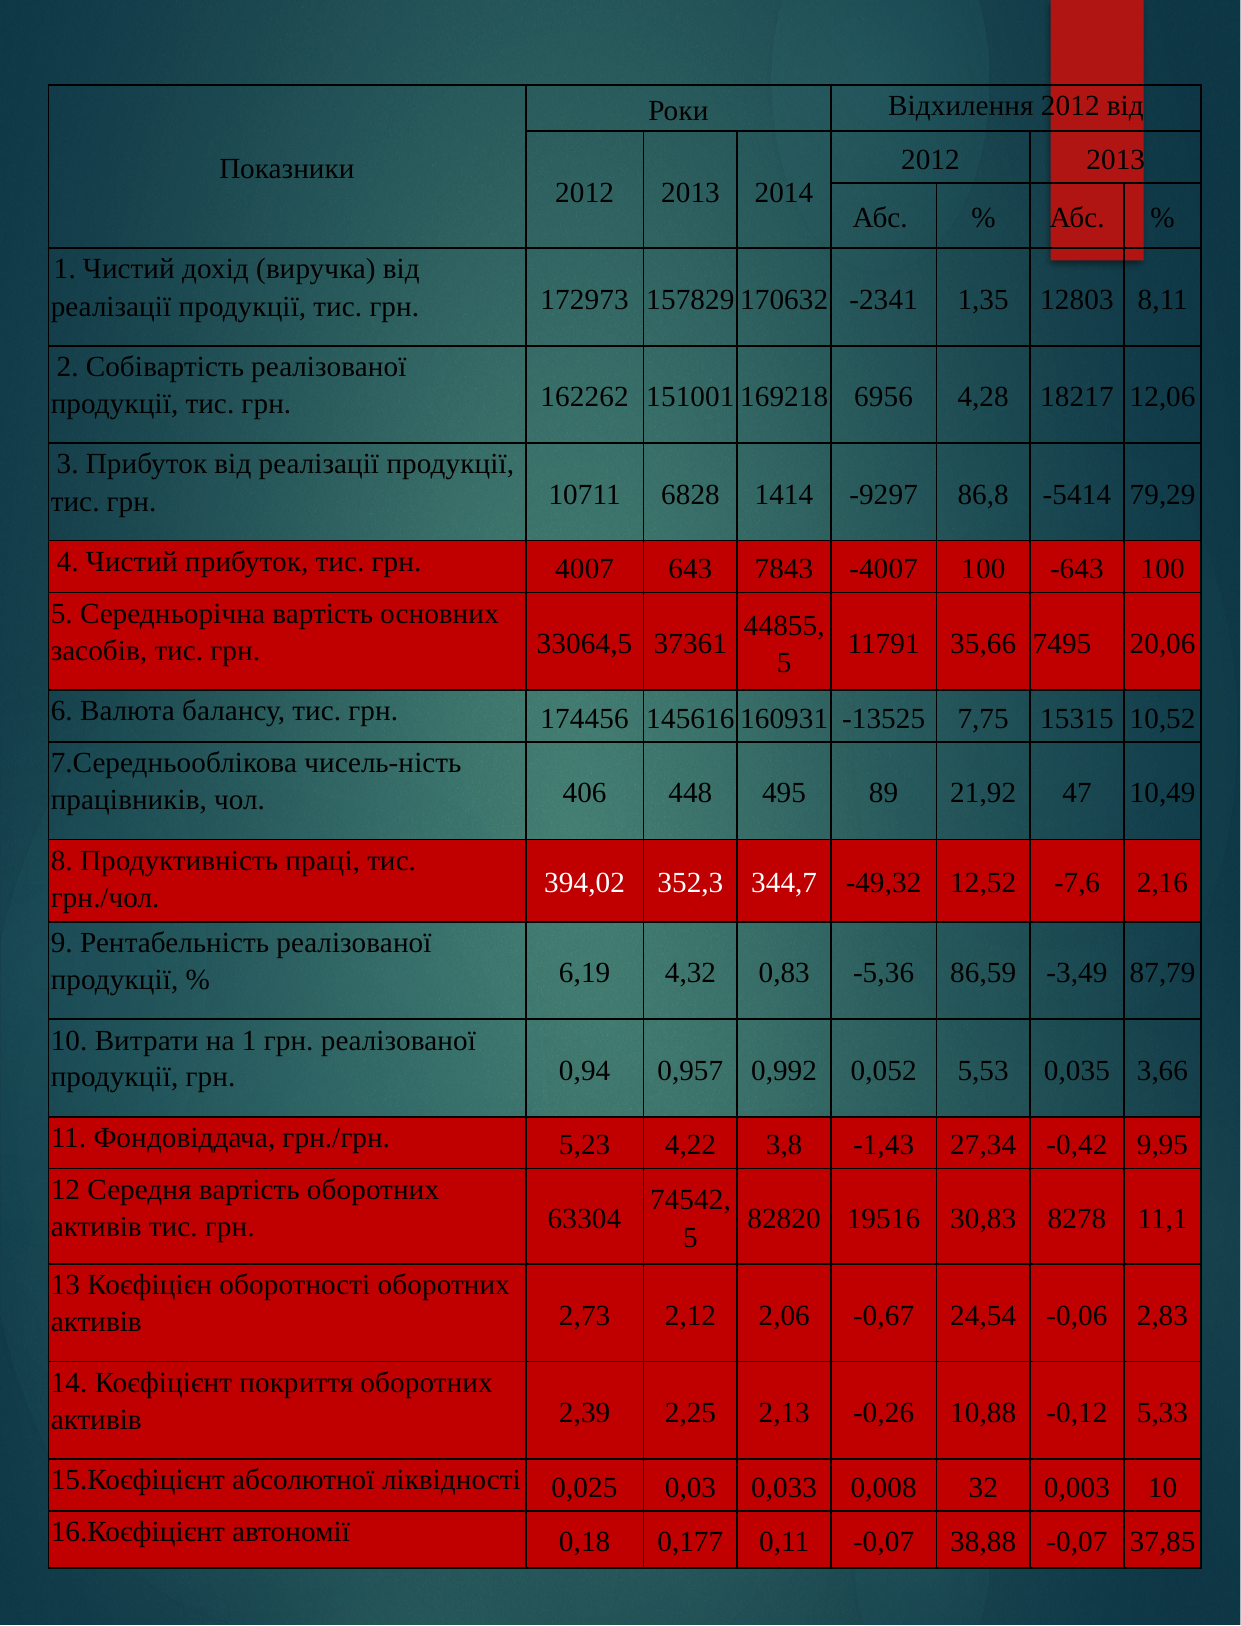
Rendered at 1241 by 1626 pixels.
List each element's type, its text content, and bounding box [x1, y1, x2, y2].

table_cell 15.Коєфіцієнт абсолютної ліквідності [49, 1460, 525, 1510]
table_cell 2,06 [738, 1265, 830, 1361]
table_cell 0,18 [527, 1512, 643, 1567]
table_cell 15315 [1031, 691, 1123, 741]
table_cell 10 [1125, 1460, 1200, 1510]
table_cell 86,59 [937, 923, 1029, 1018]
table_cell 11. Фондовіддача, грн./грн. [49, 1118, 525, 1168]
table_cell 145616 [644, 691, 736, 741]
table_cell 14. Коєфіцієнт покриття оборотних активів [49, 1362, 525, 1458]
table_cell 406 [527, 743, 643, 839]
table_cell 2,73 [527, 1265, 643, 1361]
table_cell 44855,5 [738, 593, 830, 689]
table_cell 495 [738, 743, 830, 839]
table_cell 394,02 [527, 840, 643, 921]
table_cell -13525 [832, 691, 936, 741]
table_cell 4,28 [937, 347, 1029, 442]
table_cell 7,75 [937, 691, 1029, 741]
table_cell 0,025 [527, 1460, 643, 1510]
table_cell 12,52 [937, 840, 1029, 921]
table_cell 18217 [1031, 347, 1123, 442]
table_cell 13 Коєфіцієн оборотності оборотних активів [49, 1265, 525, 1361]
table_cell 10,49 [1125, 743, 1200, 839]
table_cell 2,16 [1125, 840, 1200, 921]
table_cell 0,11 [738, 1512, 830, 1567]
table_cell 3,66 [1125, 1020, 1200, 1116]
table_cell 2012 [832, 132, 1029, 182]
table_cell 2,83 [1125, 1265, 1200, 1361]
table_cell 2,39 [527, 1362, 643, 1458]
table_cell 19516 [832, 1169, 936, 1263]
table_cell % [937, 184, 1029, 247]
table_cell 79,29 [1125, 444, 1200, 540]
table_cell 172973 [527, 249, 643, 345]
table_cell 10,88 [937, 1362, 1029, 1458]
table_cell 0,033 [738, 1460, 830, 1510]
table_cell 2,12 [644, 1265, 736, 1361]
table_cell 38,88 [937, 1512, 1029, 1567]
table_cell -0,12 [1031, 1362, 1123, 1458]
table_cell -0,67 [832, 1265, 936, 1361]
table_cell 100 [937, 541, 1029, 592]
table_cell 1414 [738, 444, 830, 540]
table_cell 344,7 [738, 840, 830, 921]
table_cell 0,03 [644, 1460, 736, 1510]
table_cell -5,36 [832, 923, 936, 1018]
table_cell 10,52 [1125, 691, 1200, 741]
table_cell 74542,5 [644, 1169, 736, 1263]
table_cell 5,33 [1125, 1362, 1200, 1458]
table_cell 160931 [738, 691, 830, 741]
table_cell 162262 [527, 347, 643, 442]
table_cell 35,66 [937, 593, 1029, 689]
table_cell 0,177 [644, 1512, 736, 1567]
table_cell 5. Середньорічна вартість основних засобів, тис. грн. [49, 593, 525, 689]
table_cell -5414 [1031, 444, 1123, 540]
table_cell 8. Продуктивність праці, тис. грн./чол. [49, 840, 525, 921]
table_cell 7495 [1031, 593, 1123, 689]
table_cell 89 [832, 743, 936, 839]
table_cell 2. Собівартість реалізованої продукції, тис. грн. [49, 347, 525, 442]
table_cell 8,11 [1125, 249, 1200, 345]
table_cell 643 [644, 541, 736, 592]
table_cell 10711 [527, 444, 643, 540]
table_cell 7843 [738, 541, 830, 592]
table_cell Абс. [1031, 184, 1123, 247]
table_cell 24,54 [937, 1265, 1029, 1361]
table_cell 4007 [527, 541, 643, 592]
table_cell 4. Чистий прибуток, тис. грн. [49, 541, 525, 592]
table_cell 2012 [527, 132, 643, 247]
table_cell 6. Валюта балансу, тис. грн. [49, 691, 525, 741]
table_cell -9297 [832, 444, 936, 540]
table_cell 352,3 [644, 840, 736, 921]
table_cell 0,052 [832, 1020, 936, 1116]
table_cell 6956 [832, 347, 936, 442]
table_cell 0,94 [527, 1020, 643, 1116]
table_cell -0,07 [832, 1512, 936, 1567]
table_cell 82820 [738, 1169, 830, 1263]
table_cell 2013 [1031, 132, 1200, 182]
table_cell 12803 [1031, 249, 1123, 345]
table_cell 21,92 [937, 743, 1029, 839]
table_cell 2014 [738, 132, 830, 247]
table_cell 0,992 [738, 1020, 830, 1116]
table_cell Абс. [832, 184, 936, 247]
table_cell 3,8 [738, 1118, 830, 1168]
table_cell 170632 [738, 249, 830, 345]
table_cell 86,8 [937, 444, 1029, 540]
table_cell 37,85 [1125, 1512, 1200, 1567]
table_cell 9,95 [1125, 1118, 1200, 1168]
table_cell 87,79 [1125, 923, 1200, 1018]
table_cell 33064,5 [527, 593, 643, 689]
table_cell 27,34 [937, 1118, 1029, 1168]
table_cell 47 [1031, 743, 1123, 839]
table_cell -2341 [832, 249, 936, 345]
table_cell -4007 [832, 541, 936, 592]
table_cell 4,22 [644, 1118, 736, 1168]
table_cell -0,26 [832, 1362, 936, 1458]
table_cell 30,83 [937, 1169, 1029, 1263]
table_cell 174456 [527, 691, 643, 741]
table_cell 11,1 [1125, 1169, 1200, 1263]
table_cell 0,008 [832, 1460, 936, 1510]
table_cell 5,23 [527, 1118, 643, 1168]
table_cell 16.Коєфіцієнт автономії [49, 1512, 525, 1567]
table_cell 157829 [644, 249, 736, 345]
table_cell % [1125, 184, 1200, 247]
table_cell 20,06 [1125, 593, 1200, 689]
table_cell 151001 [644, 347, 736, 442]
table_cell 1. Чистий дохід (виручка) від реалізації продукції, тис. грн. [49, 249, 525, 345]
table_cell 32 [937, 1460, 1029, 1510]
table_cell 10. Витрати на 1 грн. реалізованої продукції, грн. [49, 1020, 525, 1116]
table_cell -0,07 [1031, 1512, 1123, 1567]
table_cell 6828 [644, 444, 736, 540]
table_cell 8278 [1031, 1169, 1123, 1263]
table_cell -3,49 [1031, 923, 1123, 1018]
table_cell 2013 [644, 132, 736, 247]
table_cell 1,35 [937, 249, 1029, 345]
table_cell 2,25 [644, 1362, 736, 1458]
table_cell 12,06 [1125, 347, 1200, 442]
table_cell 3. Прибуток від реалізації продукції, тис. грн. [49, 444, 525, 540]
table_cell 0,035 [1031, 1020, 1123, 1116]
table_cell -7,6 [1031, 840, 1123, 921]
table_cell 0,83 [738, 923, 830, 1018]
table_cell 4,32 [644, 923, 736, 1018]
table_header Відхилення 2012 від [832, 86, 1200, 130]
table_cell 169218 [738, 347, 830, 442]
table_cell 448 [644, 743, 736, 839]
table_cell 5,53 [937, 1020, 1029, 1116]
table_header Роки [527, 86, 830, 130]
table_cell 37361 [644, 593, 736, 689]
table_cell -0,42 [1031, 1118, 1123, 1168]
table_cell 0,003 [1031, 1460, 1123, 1510]
table_cell -643 [1031, 541, 1123, 592]
table_cell -1,43 [832, 1118, 936, 1168]
table_cell -49,32 [832, 840, 936, 921]
table_header Показники [49, 86, 525, 247]
table_cell 63304 [527, 1169, 643, 1263]
table_cell 100 [1125, 541, 1200, 592]
table_cell 2,13 [738, 1362, 830, 1458]
table_cell 12 Середня вартість оборотних активів тис. грн. [49, 1169, 525, 1263]
table_cell 9. Рентабельність реалізованої продукції, % [49, 923, 525, 1018]
table_cell 6,19 [527, 923, 643, 1018]
table_cell -0,06 [1031, 1265, 1123, 1361]
table_cell 7.Середньооблікова чисель-ність працівників, чол. [49, 743, 525, 839]
table_cell 0,957 [644, 1020, 736, 1116]
table_cell 11791 [832, 593, 936, 689]
